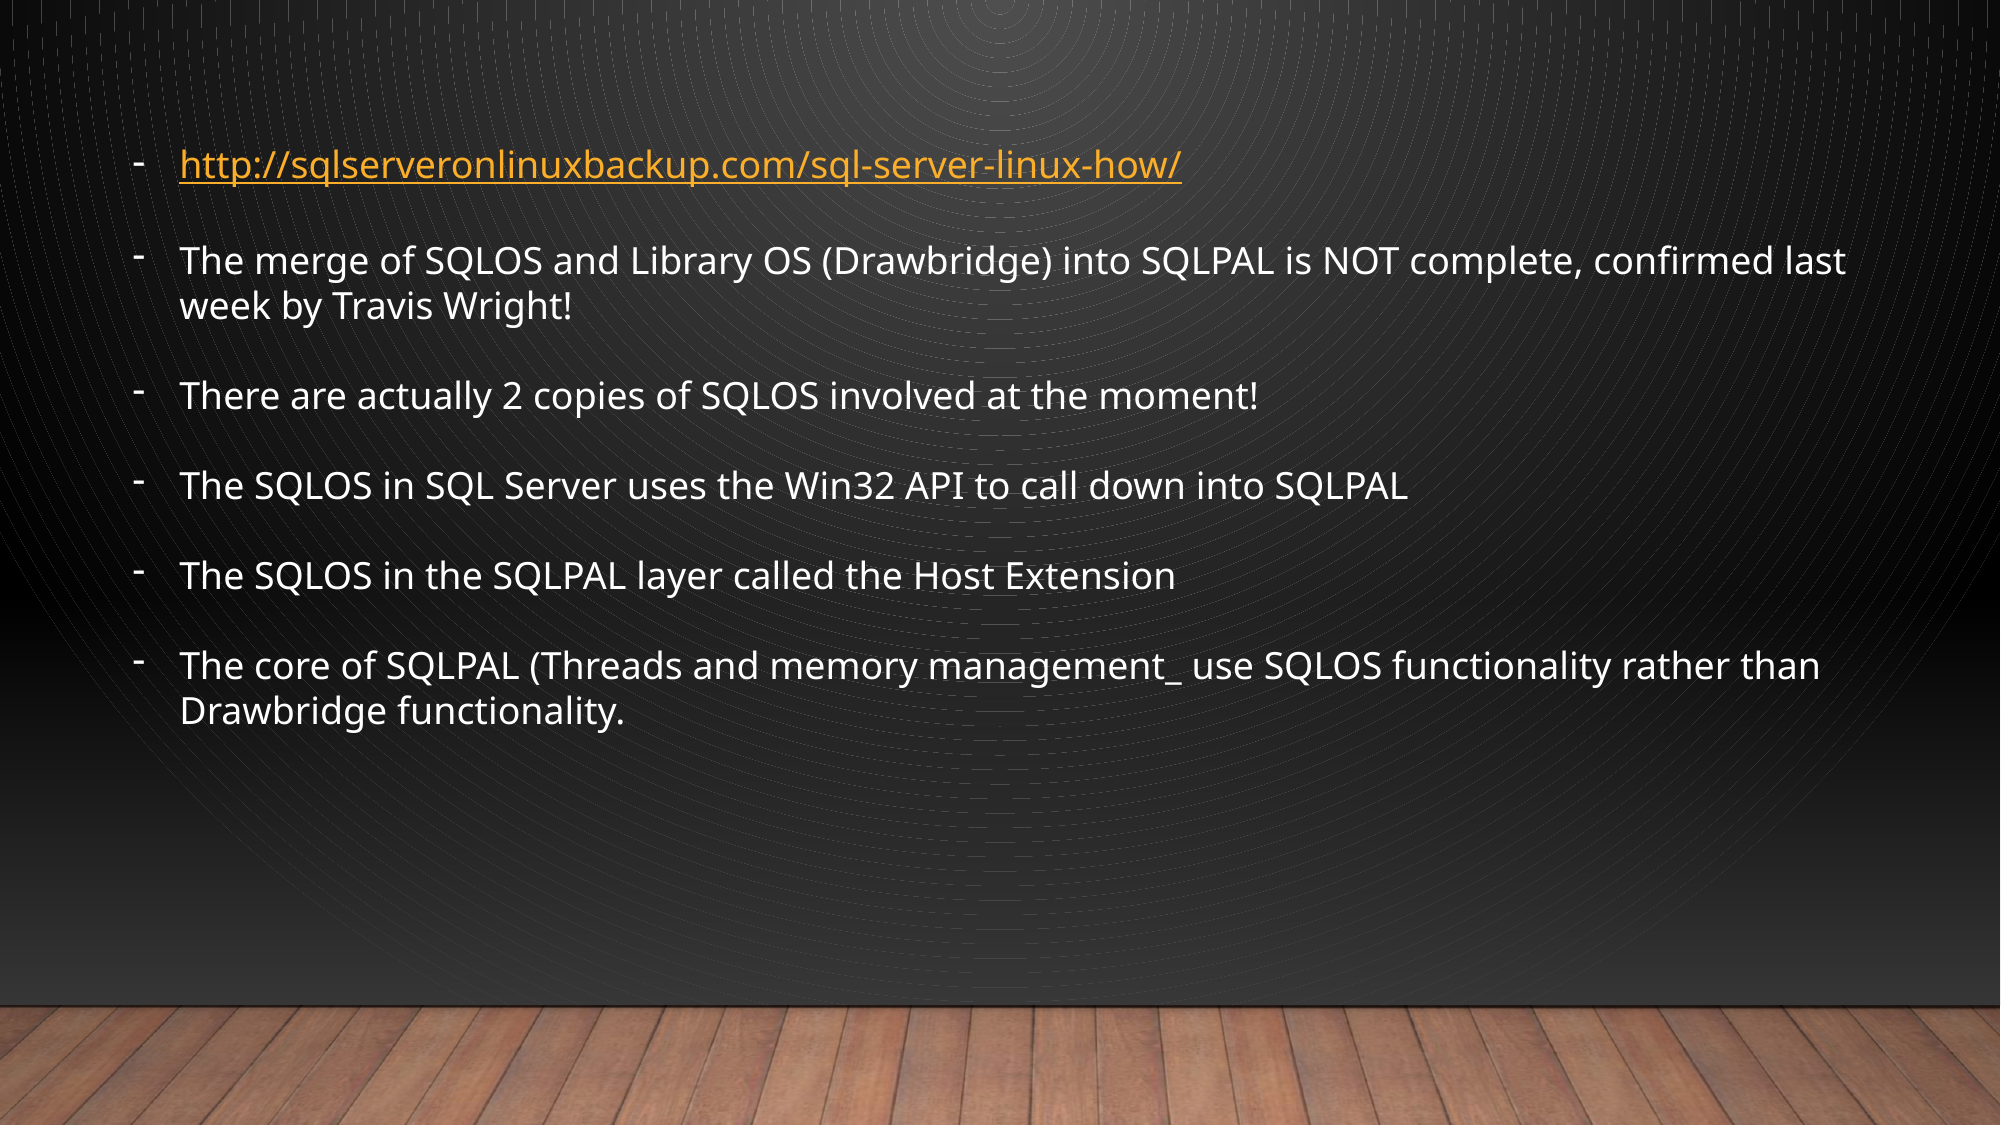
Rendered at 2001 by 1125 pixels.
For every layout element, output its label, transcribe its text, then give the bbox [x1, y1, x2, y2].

text_box http://sqlserveronlinuxbackup.com/sql-server-linux-how/ The merge of SQLOS and Library OS (Drawbridge) into SQLPAL is NOT complete, confirmed last week by Travis Wright! There are actually 2 copies of SQLOS involved at the moment! The SQLOS in SQL Server uses the Win32 API to call down into SQLPAL The SQLOS in the SQLPAL layer called the Host Extension The core of SQLPAL (Threads and memory management_ use SQLOS functionality rather than Drawbridge functionality. [117, 133, 1886, 785]
picture [0, 1005, 2000, 1125]
